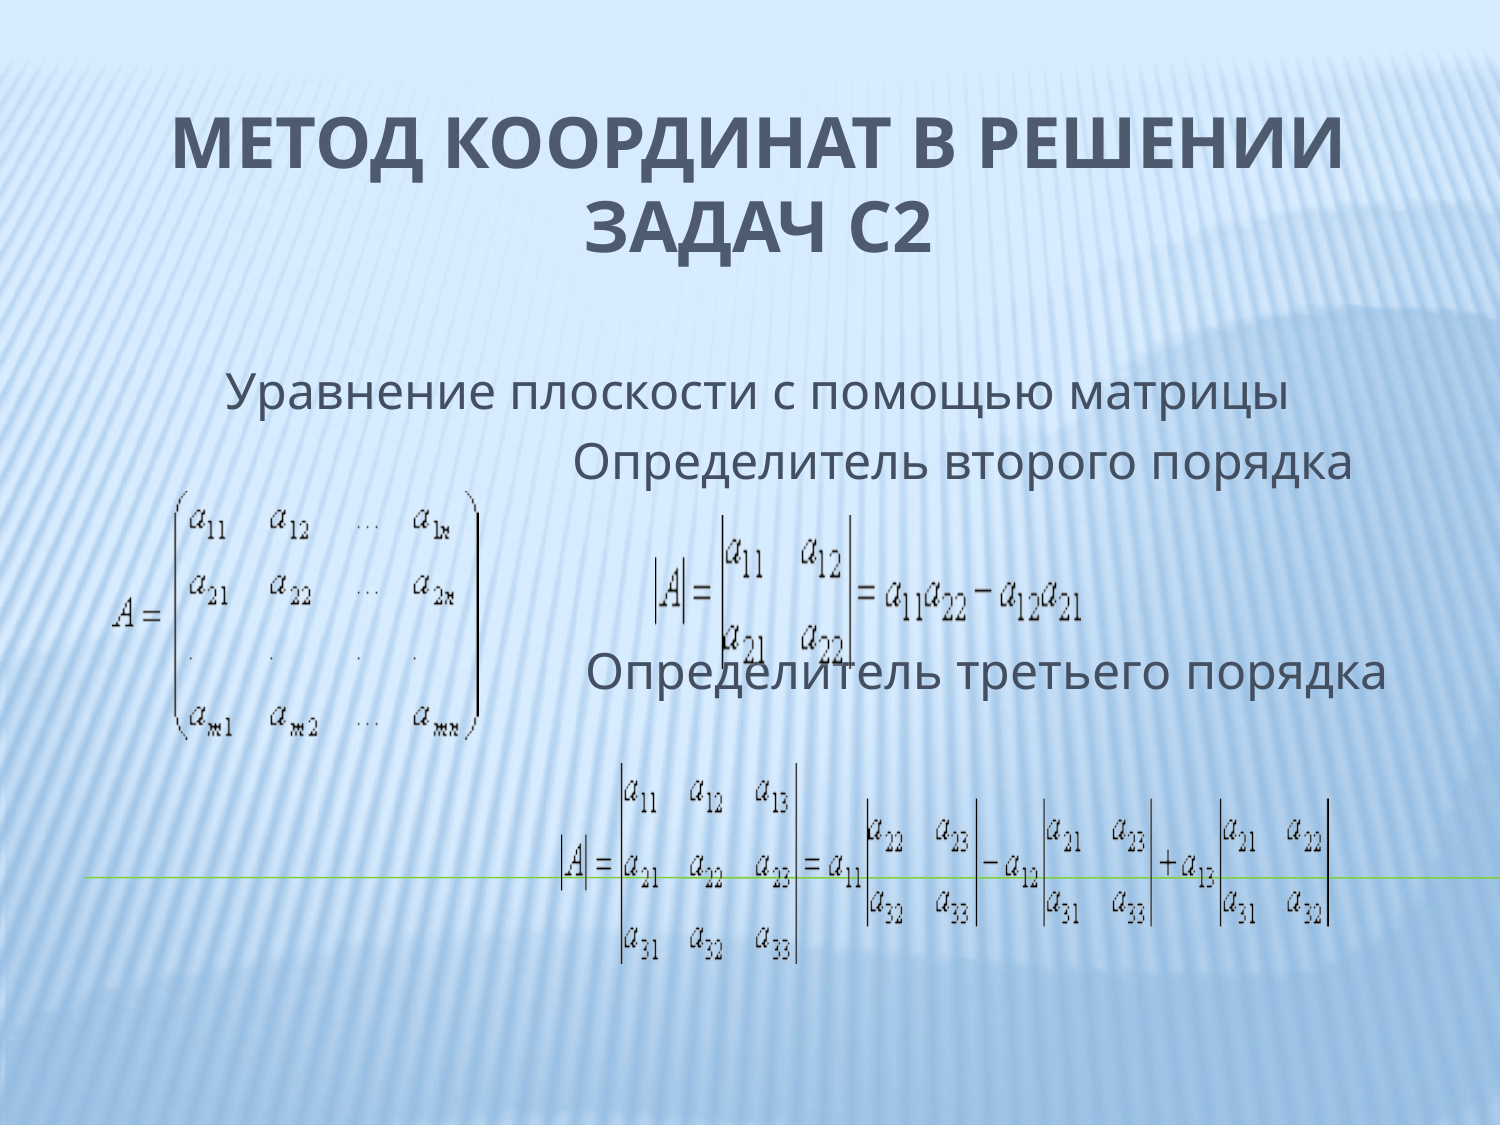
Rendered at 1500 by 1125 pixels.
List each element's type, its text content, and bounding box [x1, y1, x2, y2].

subtitle Уравнение плоскости с помощью матрицы Определитель второго порядка Определитель третьего порядка [76, 208, 1441, 917]
picture [655, 514, 1082, 670]
title Метод координат в решении задач С2 [64, 90, 1453, 291]
picture [111, 491, 479, 740]
picture [560, 762, 1330, 965]
